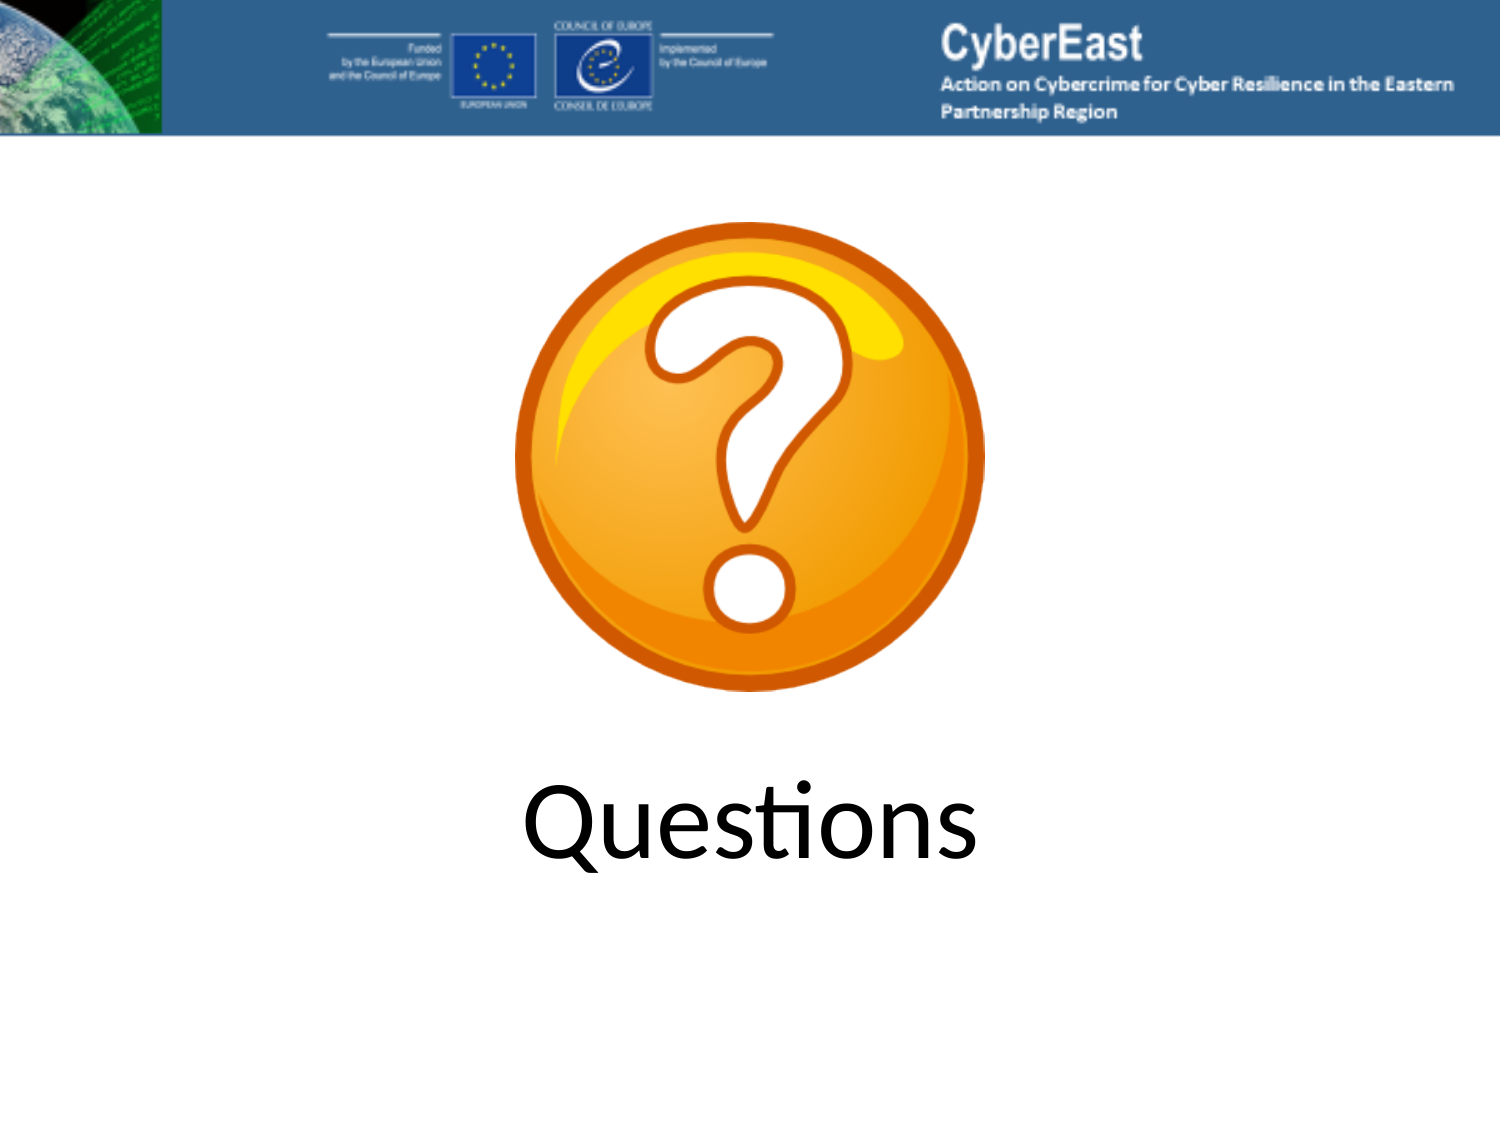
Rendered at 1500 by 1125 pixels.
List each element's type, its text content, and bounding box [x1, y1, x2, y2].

picture [0, 0, 1500, 1125]
text_box Questions [506, 738, 996, 888]
